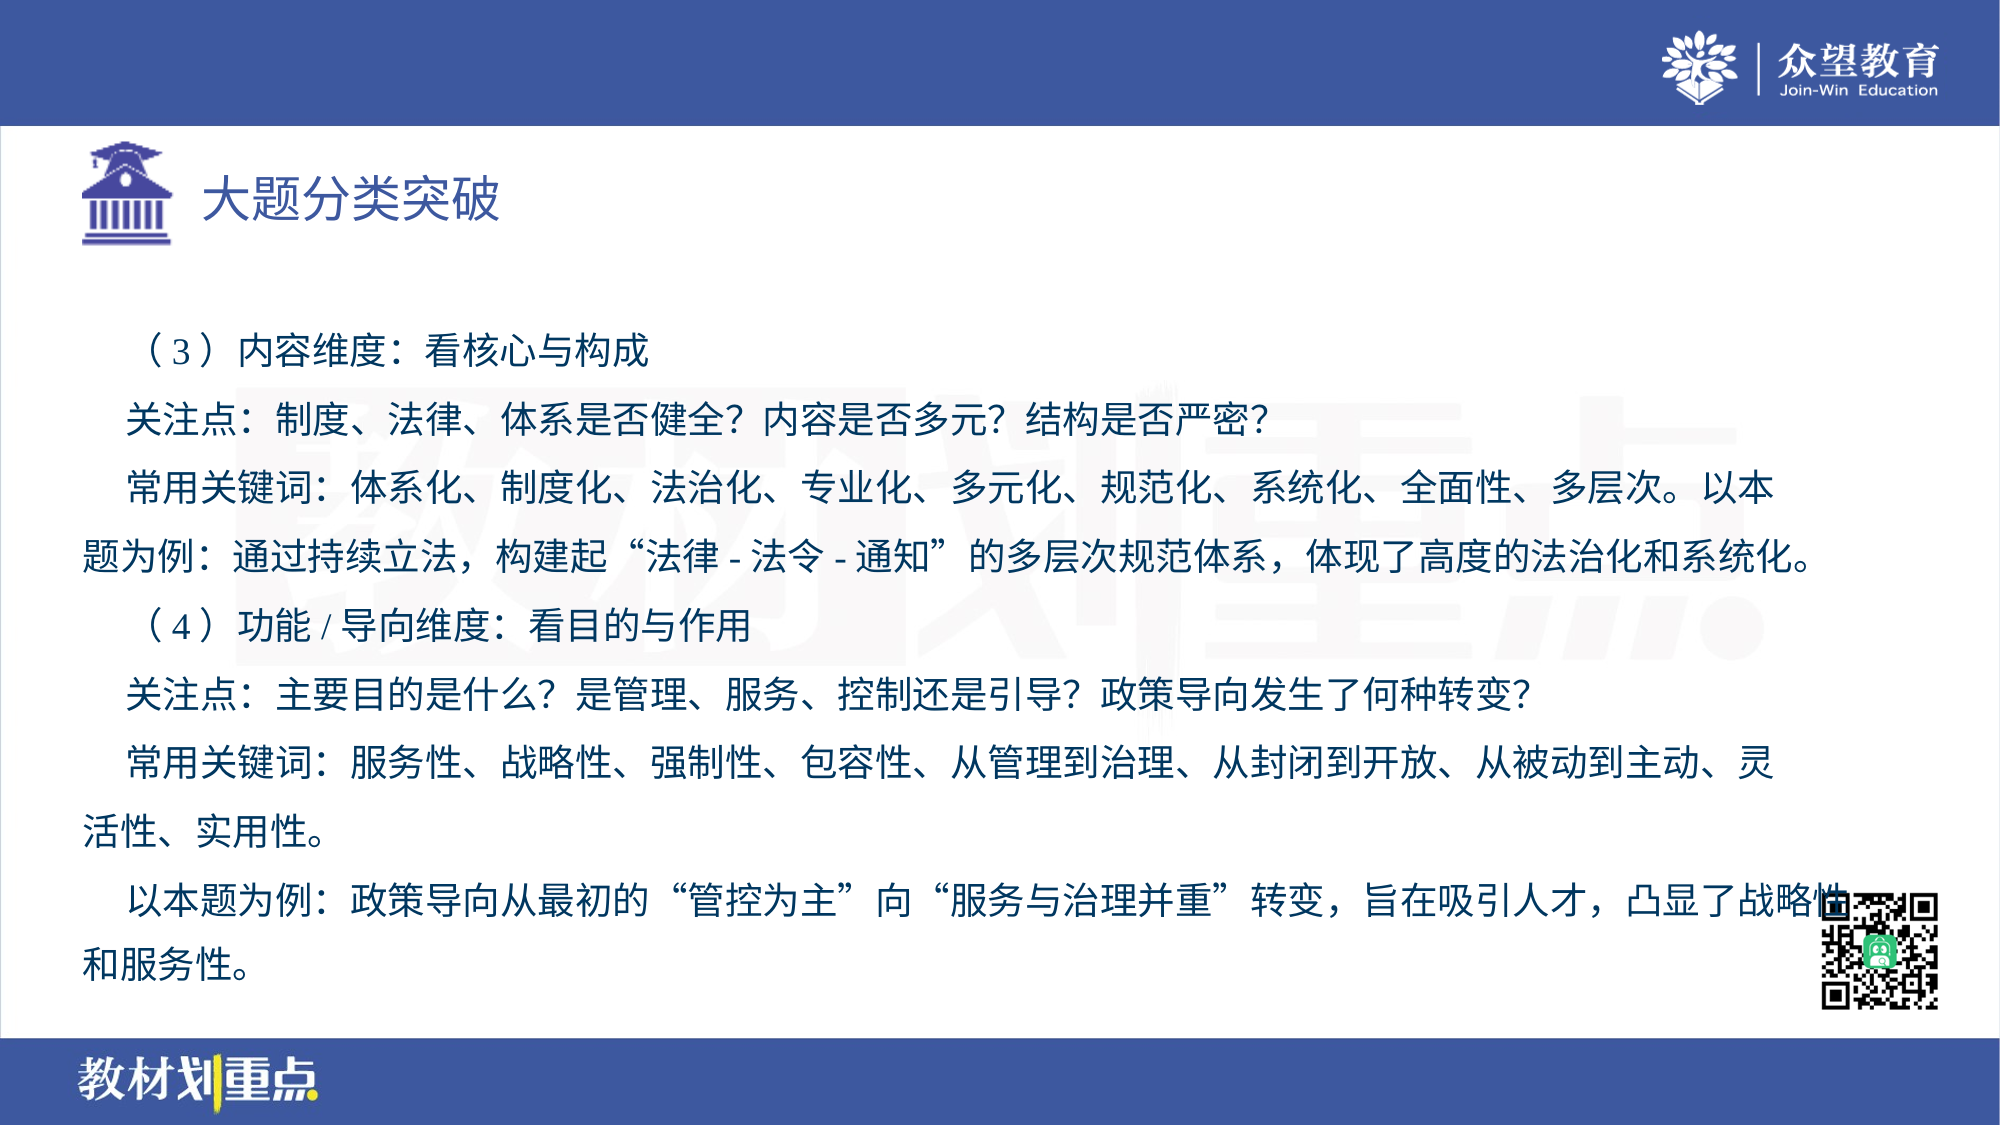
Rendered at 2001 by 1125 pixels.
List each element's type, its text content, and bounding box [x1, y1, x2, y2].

text_box （3）内容维度：看核心与构成 关注点：制度、法律、体系是否健全？内容是否多元？结构是否严密？ 常用关键词：体系化、制度化、法治化、专业化、多元化、规范化、系统化、全面性、多层次。以本 题为例：通过持续立法，构建起“法律-法令-通知”的多层次规范体系，体现了高度的法治化和系统化。 （4）功能/导向维度：看目的与作用 关注点：主要目的是什么？是管理、服务、控制还是引导？政策导向发生了何种转变？ 常用关键词：服务性、战略性、强制性、包容性、从管理到治理、从封闭到开放、从被动到主动、灵 活性、实用性。 以本题为例：政策导向从最初的“管控为主”向“服务与治理并重”转变，旨在吸引人才，凸显了战略性 和服务性。 [82, 303, 1817, 980]
picture [0, 0, 2000, 1125]
